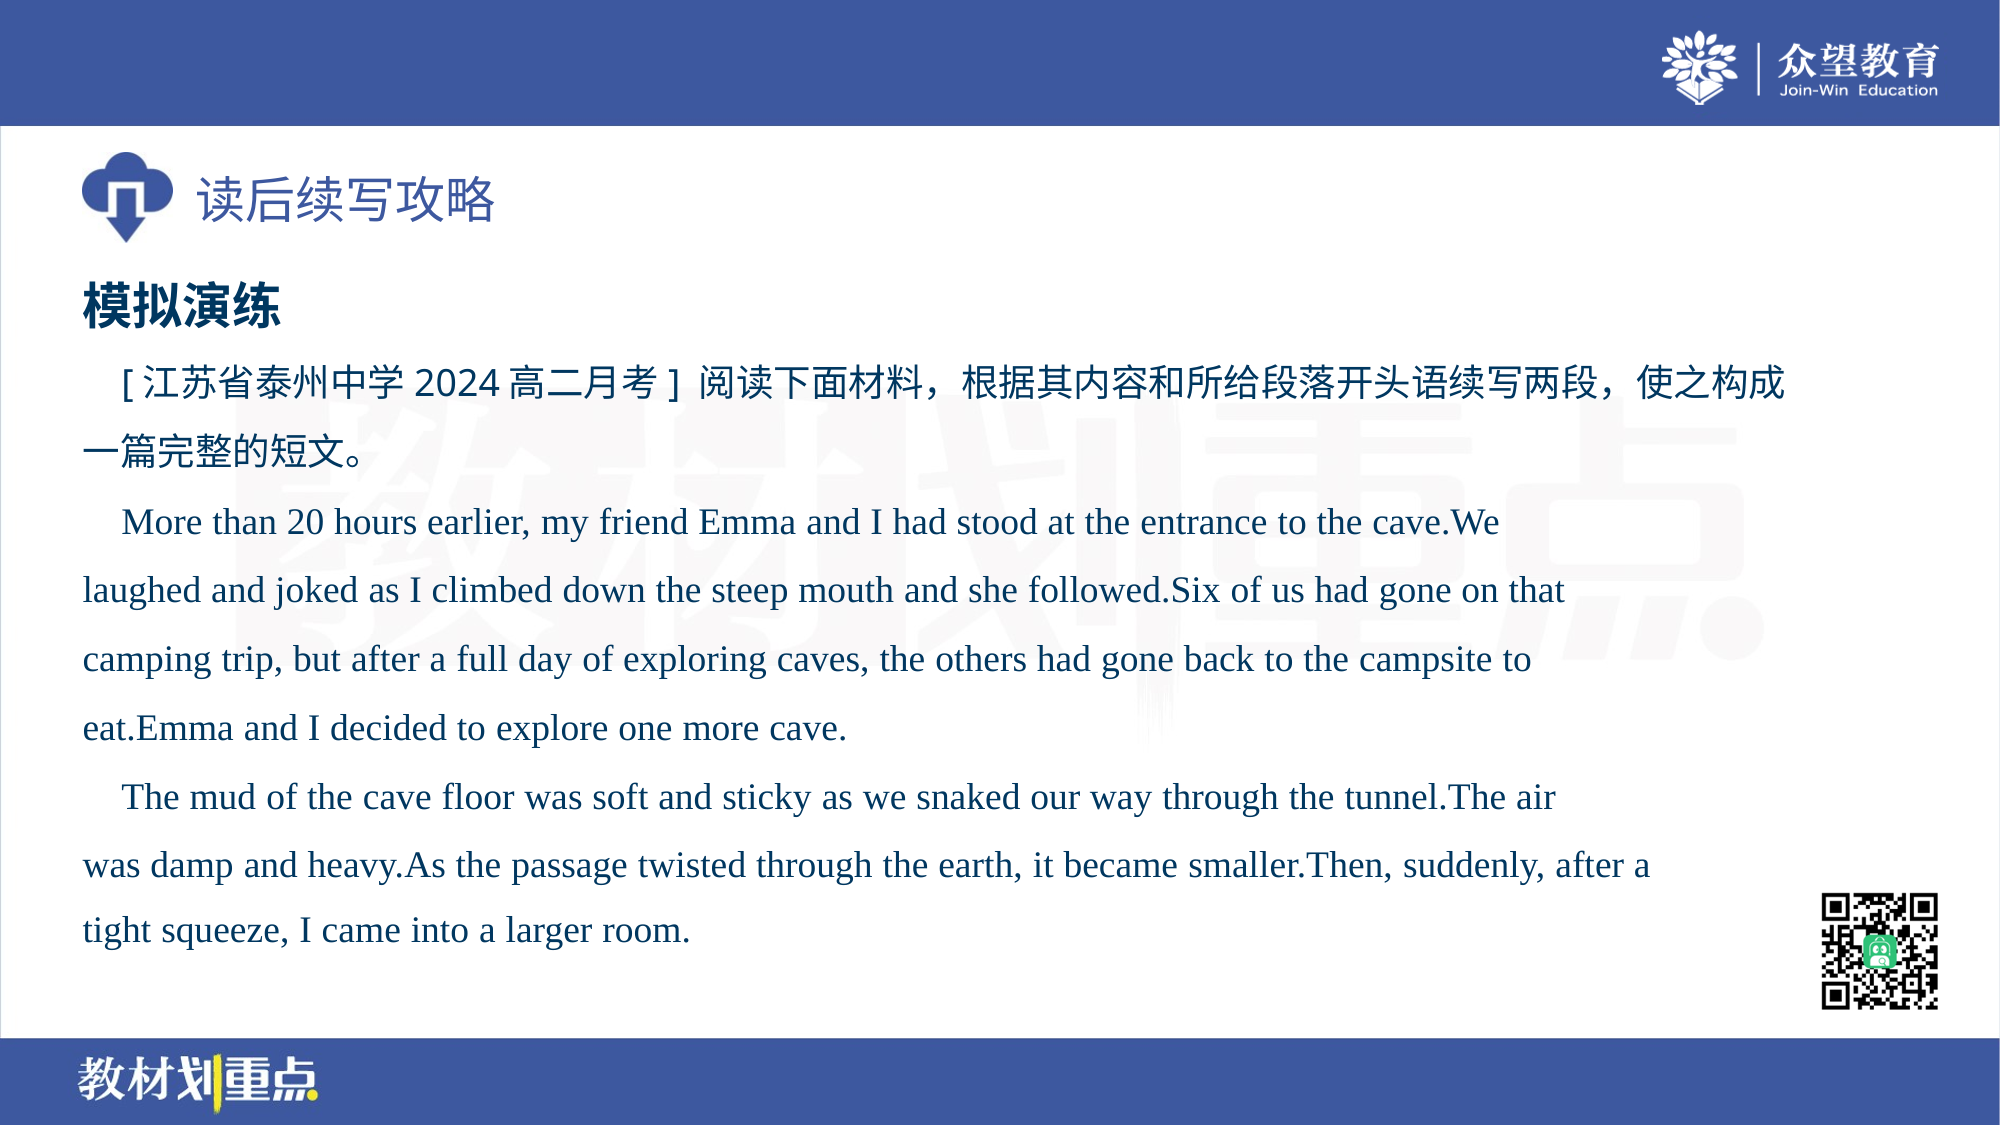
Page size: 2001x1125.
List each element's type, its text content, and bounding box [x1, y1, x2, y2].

text_box 模拟演练 [82, 247, 1817, 335]
text_box [江苏省泰州中学2024高二月考] 阅读下面材料，根据其内容和所给段落开头语续写两段，使之构成 一篇完整的短文。 More than 20 hours earlier, my friend Emma and I had stood at the entrance to the cave.We laughed and joked as I climbed down the steep mouth and she followed.Six of us had gone on that camping trip, but after a full day of exploring caves, the others had gone back to the campsite to eat.Emma and I decided to explore one more cave. The mud of the cave floor was soft and sticky as we snaked our way through the tunnel.The air was damp and heavy.As the passage twisted through the earth, it became smaller.Then, suddenly, after a tight squeeze, I came into a larger room. [82, 335, 1817, 944]
picture [0, 0, 2000, 1125]
